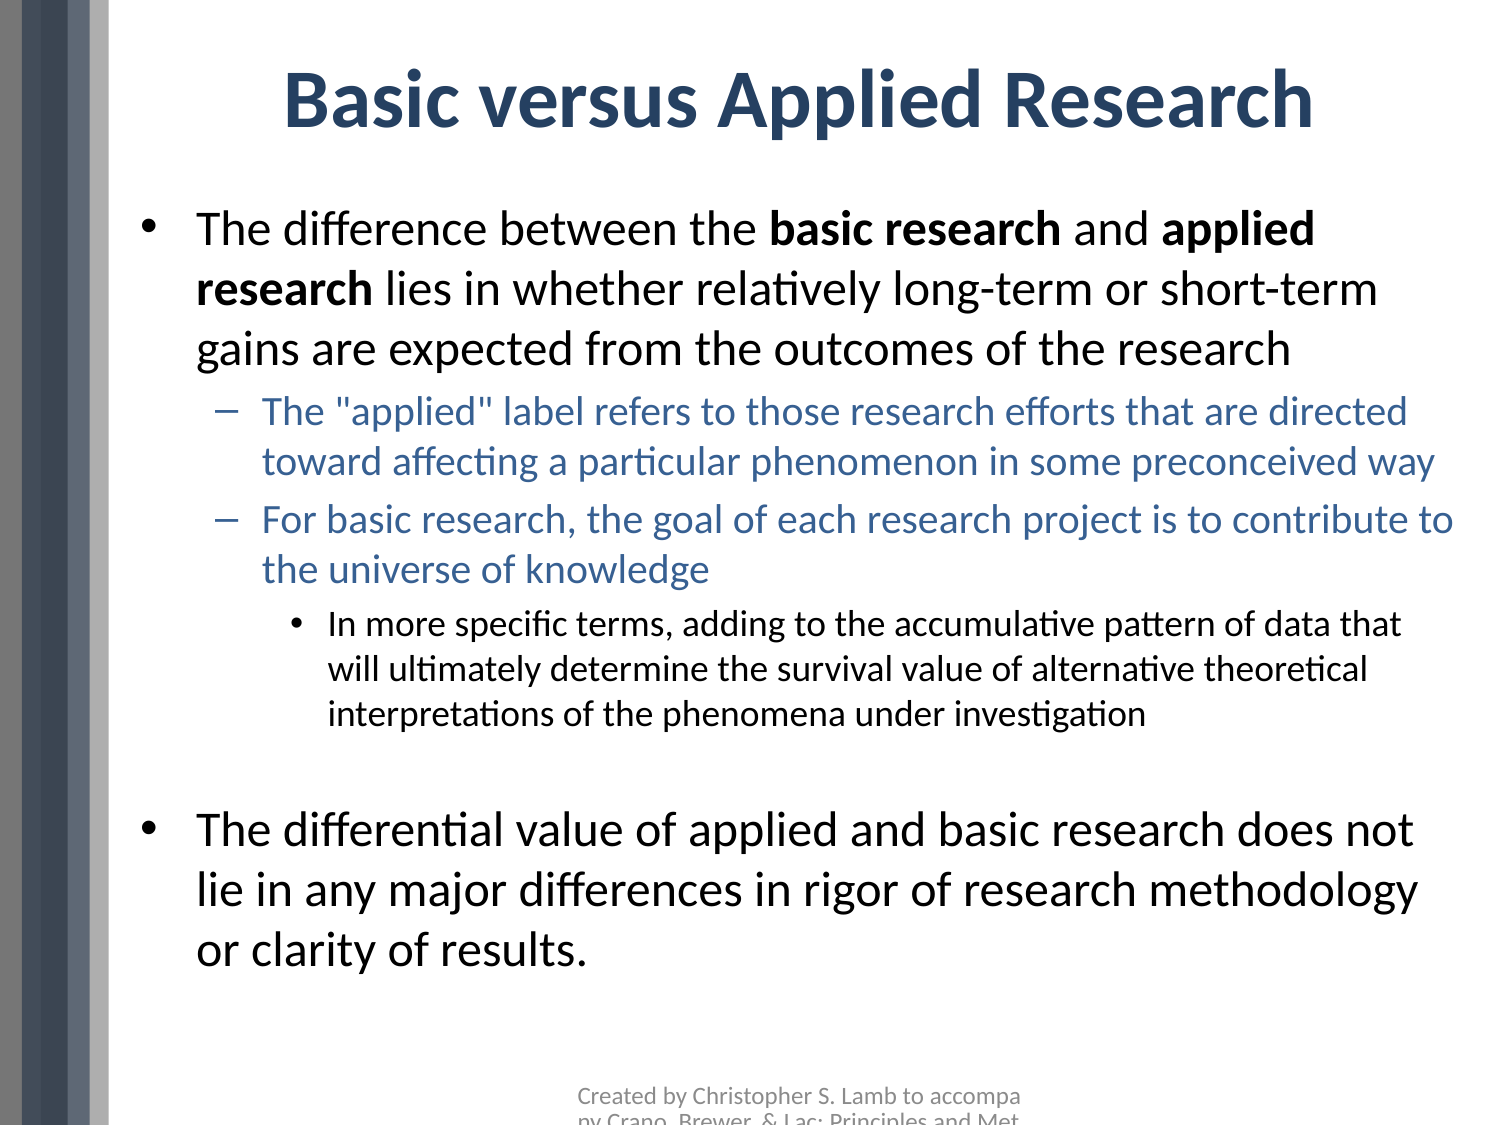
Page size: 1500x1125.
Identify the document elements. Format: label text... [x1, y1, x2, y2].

list The difference between the basic research and applied research lies in whether relatively long-term or short-term gains are expected from the outcomes of the research The "applied" label refers to those research efforts that are directed toward affecting a particular phenomenon in some preconceived way For basic research, the goal of each research project is to contribute to the universe of knowledge In more specific terms, adding to the accumulative pattern of data that will ultimately determine the survival value of alternative theoretical interpretations of the phenomena under investigation The differential value of applied and basic research does not lie in any major differences in rigor of research methodology or clarity of results. [125, 187, 1475, 988]
footer Created by Christopher S. Lamb to accompany Crano, Brewer, & Lac: Principles and Methods of Social Research, 3rd Edition, 2015, Routledge/Taylor & Francis [562, 1065, 1038, 1125]
title Basic versus Applied Research [125, 0, 1475, 187]
